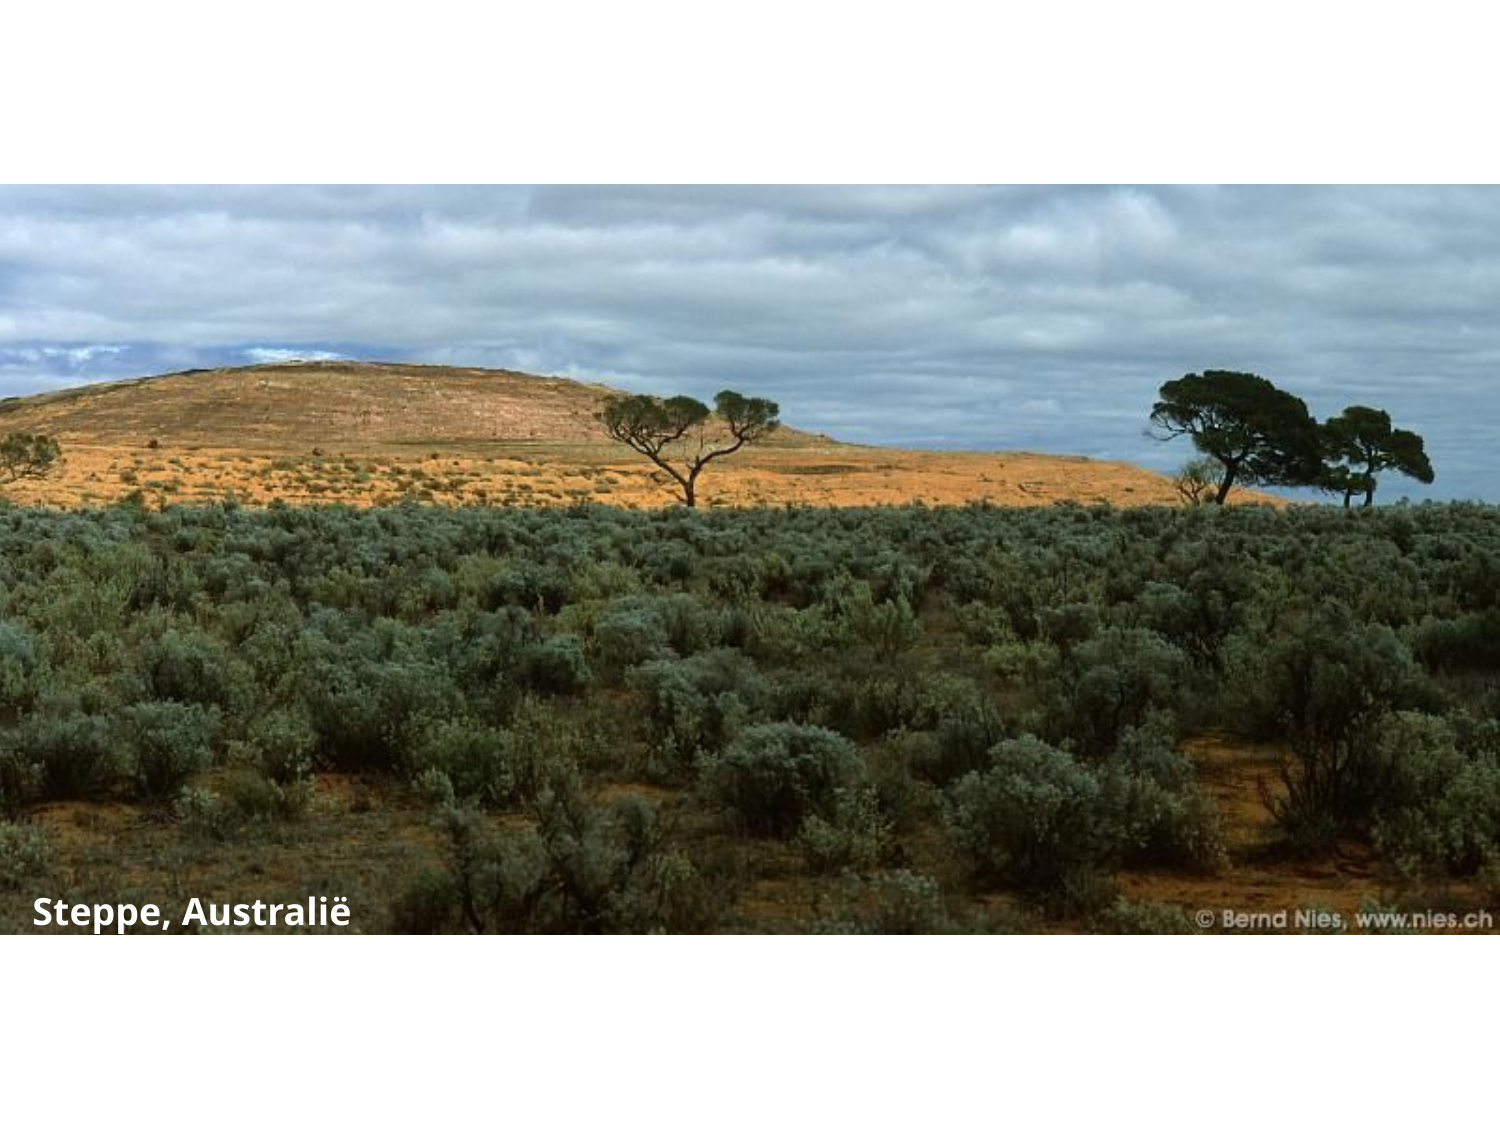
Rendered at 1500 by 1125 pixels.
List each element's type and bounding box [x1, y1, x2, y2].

picture [0, 184, 1500, 936]
